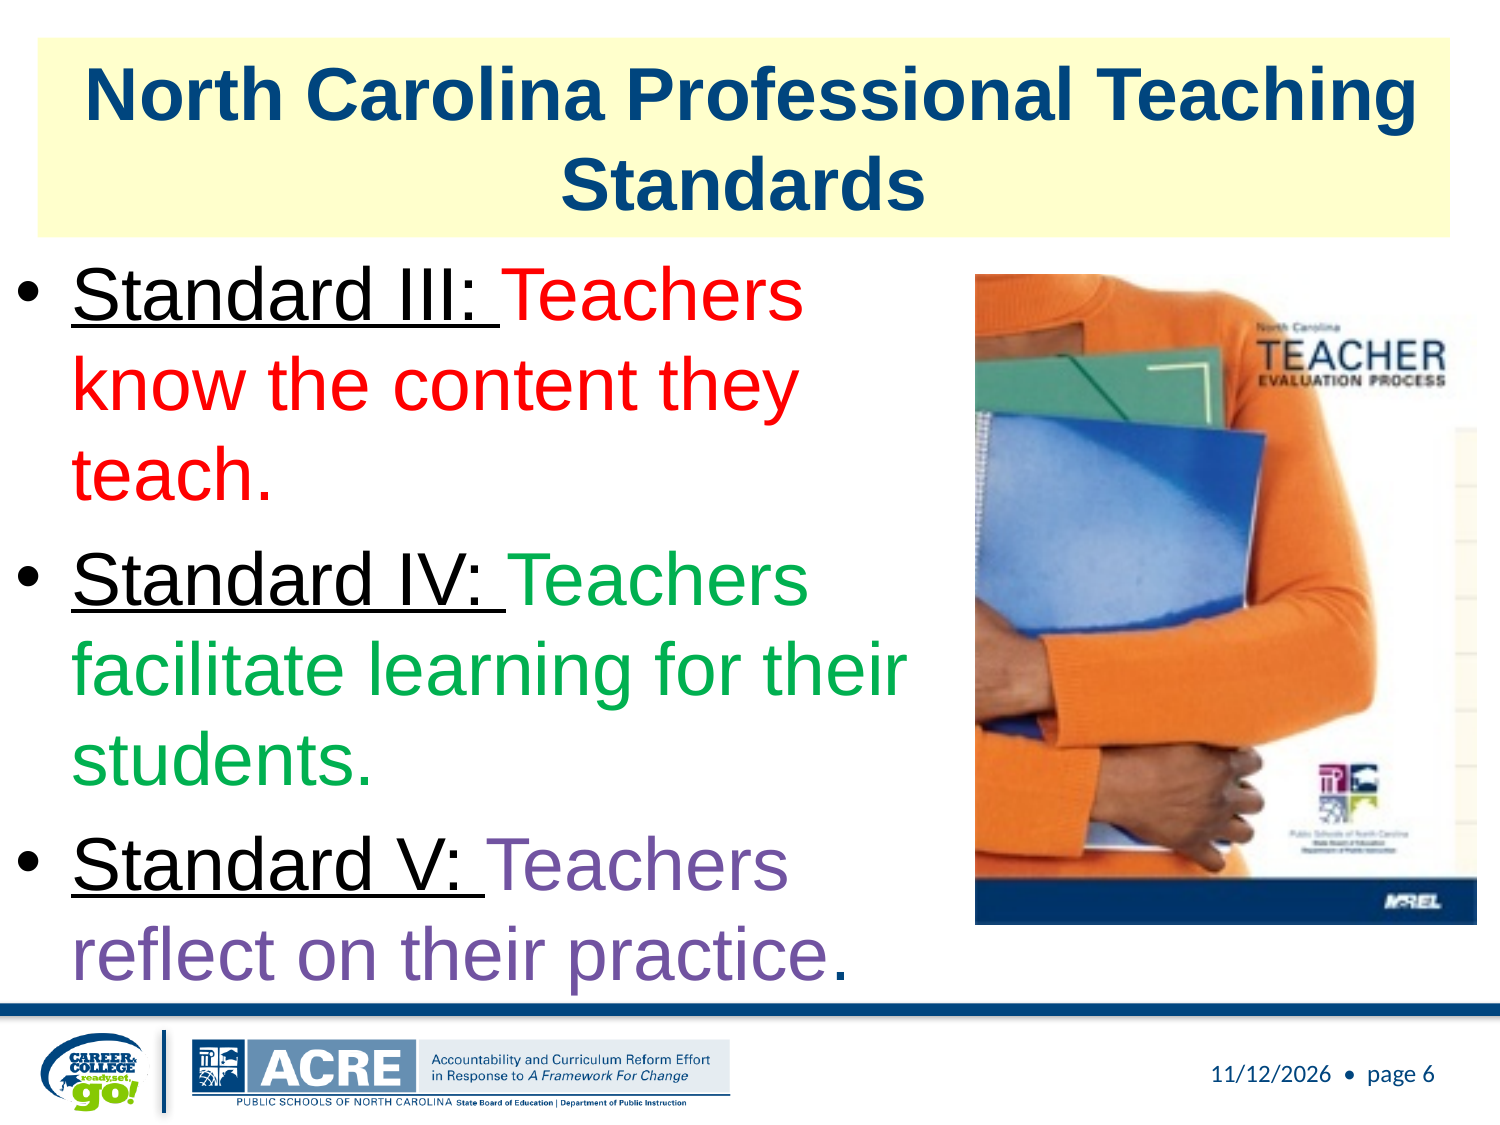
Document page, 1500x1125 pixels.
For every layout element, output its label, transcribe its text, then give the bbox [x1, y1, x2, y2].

list Standard III: Teachers know the content they teach. Standard IV: Teachers facilitate learning for their students. Standard V: Teachers reflect on their practice. [0, 237, 976, 1026]
picture [174, 1026, 744, 1125]
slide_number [1137, 1042, 1450, 1103]
picture [37, 1029, 152, 1115]
title North Carolina Professional Teaching Standards [37, 37, 1451, 238]
picture [974, 274, 1477, 926]
